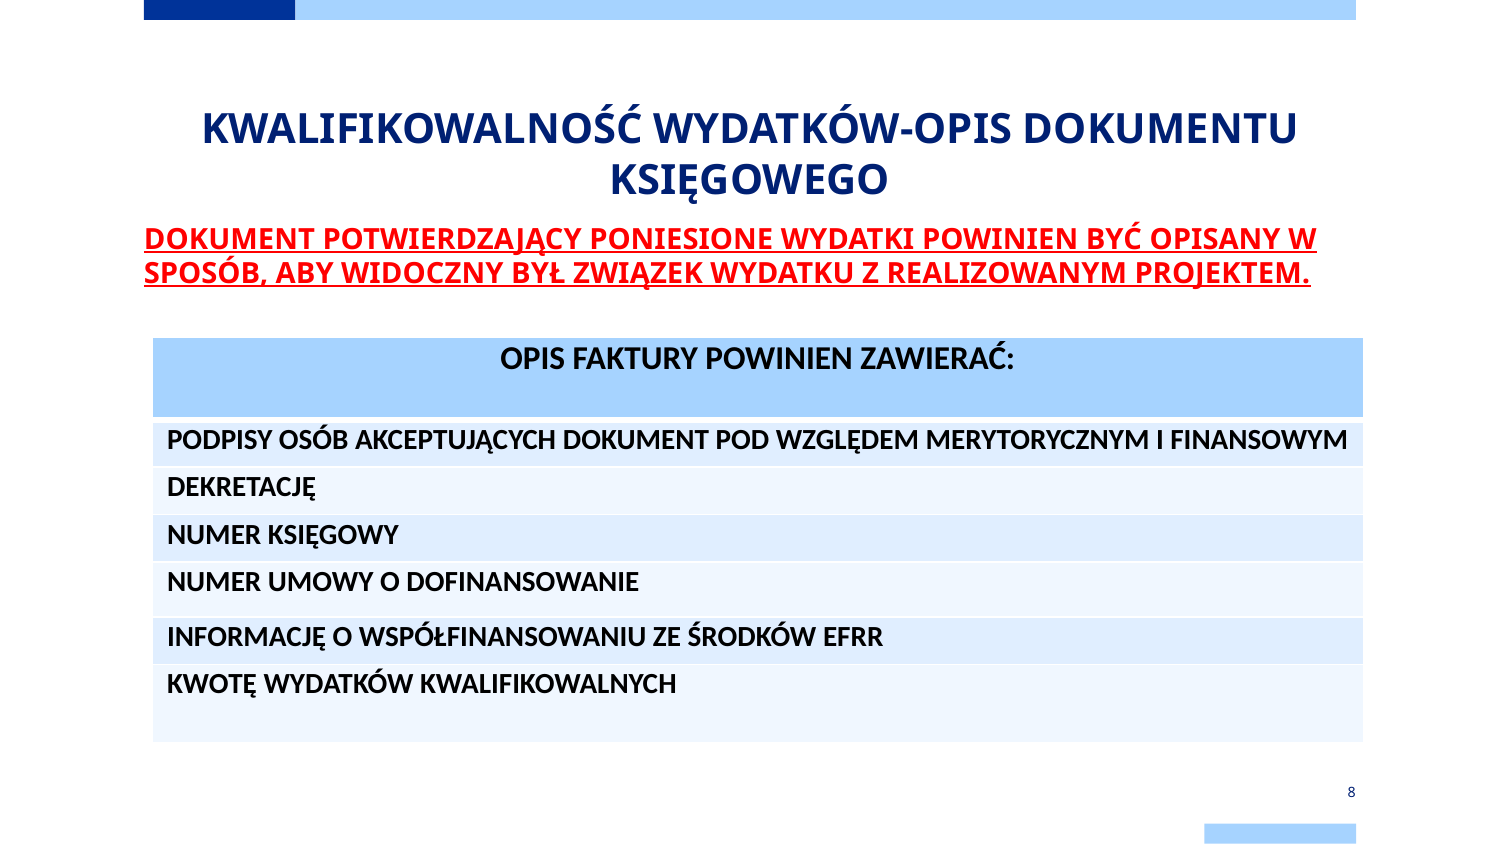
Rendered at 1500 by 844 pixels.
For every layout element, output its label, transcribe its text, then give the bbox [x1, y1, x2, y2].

table_header OPIS FAKTURY POWINIEN ZAWIERAĆ: [153, 338, 1363, 417]
table_cell PODPISY OSÓB AKCEPTUJĄCYCH DOKUMENT POD WZGLĘDEM MERYTORYCZNYM I FINANSOWYM [153, 423, 1363, 466]
list DOKUMENT POTWIERDZAJĄCY PONIESIONE WYDATKI POWINIEN BYĆ OPISANY W SPOSÓB, ABY WIDOCZNY BYŁ ZWIĄZEK WYDATKU Z REALIZOWANYM PROJEKTEM. [143, 220, 1357, 744]
table_cell DEKRETACJĘ [153, 468, 1363, 514]
table_cell NUMER KSIĘGOWY [153, 515, 1363, 561]
table_cell NUMER UMOWY O DOFINANSOWANIE [153, 563, 1363, 616]
table_cell KWOTĘ WYDATKÓW KWALIFIKOWALNYCH [153, 665, 1363, 742]
title KWALIFIKOWALNOŚĆ WYDATKÓW-OPIS DOKUMENTU KSIĘGOWEGO [143, 100, 1357, 220]
table_cell INFORMACJĘ O WSPÓŁFINANSOWANIU ZE ŚRODKÓW EFRR [153, 618, 1363, 664]
slide_number 8 [1204, 783, 1356, 804]
